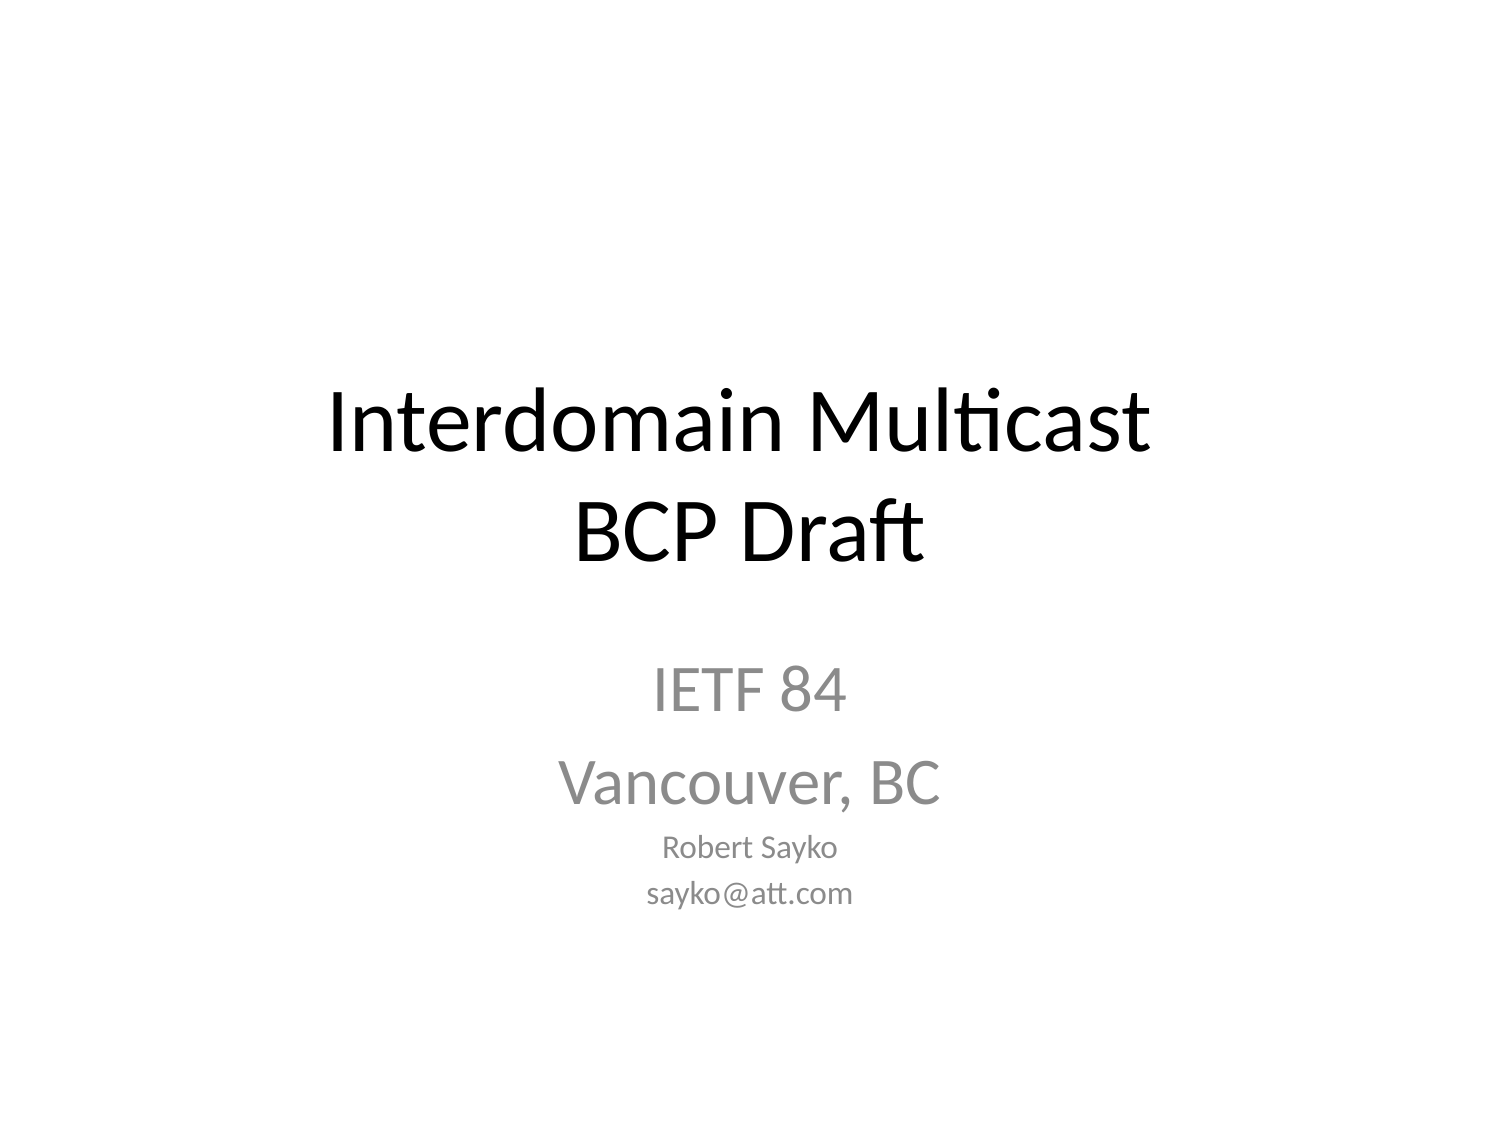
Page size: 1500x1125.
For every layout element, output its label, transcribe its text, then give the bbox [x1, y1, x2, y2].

subtitle IETF 84 Vancouver, BC Robert Sayko sayko@att.com [225, 637, 1275, 1013]
title Interdomain Multicast BCP Draft [112, 349, 1388, 591]
